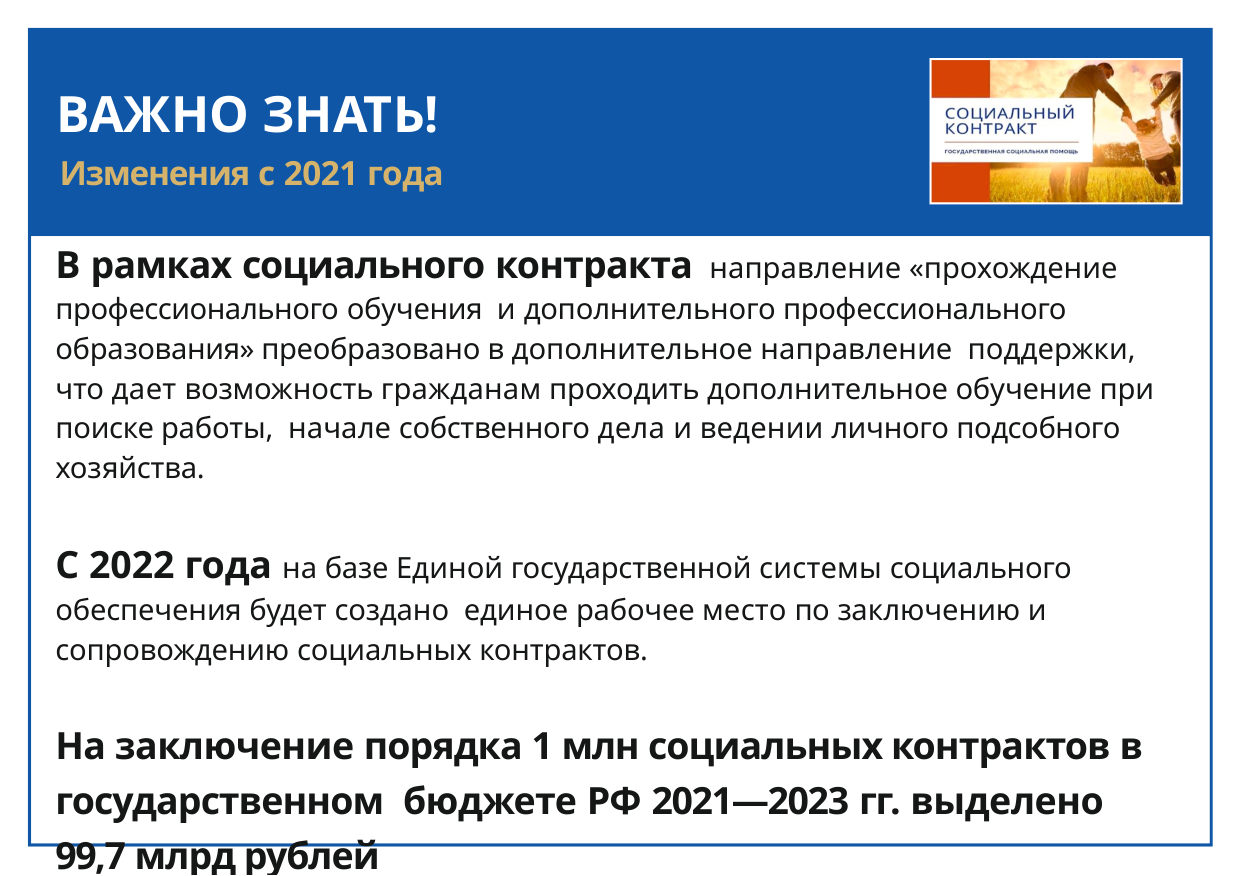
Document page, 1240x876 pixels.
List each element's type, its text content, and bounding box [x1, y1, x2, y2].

text_box В рамках социального контракта направление «прохождение профессионального обучения и дополнительного профессионального образования» преобразовано в дополнительное направление поддержки, что дает возможность гражданам проходить дополнительное обучение при поиске работы, начале собственного дела и ведении личного подсобного хозяйства. С 2022 года на базе Единой государственной системы социального обеспечения будет создано единое рабочее место по заключению и сопровождению социальных контрактов. На заключение порядка 1 млн социальных контрактов в государственном бюджете РФ 2021—2023 гг. выделено 99,7 млрд рублей [53, 856, 1178, 875]
picture [26, 27, 1213, 848]
